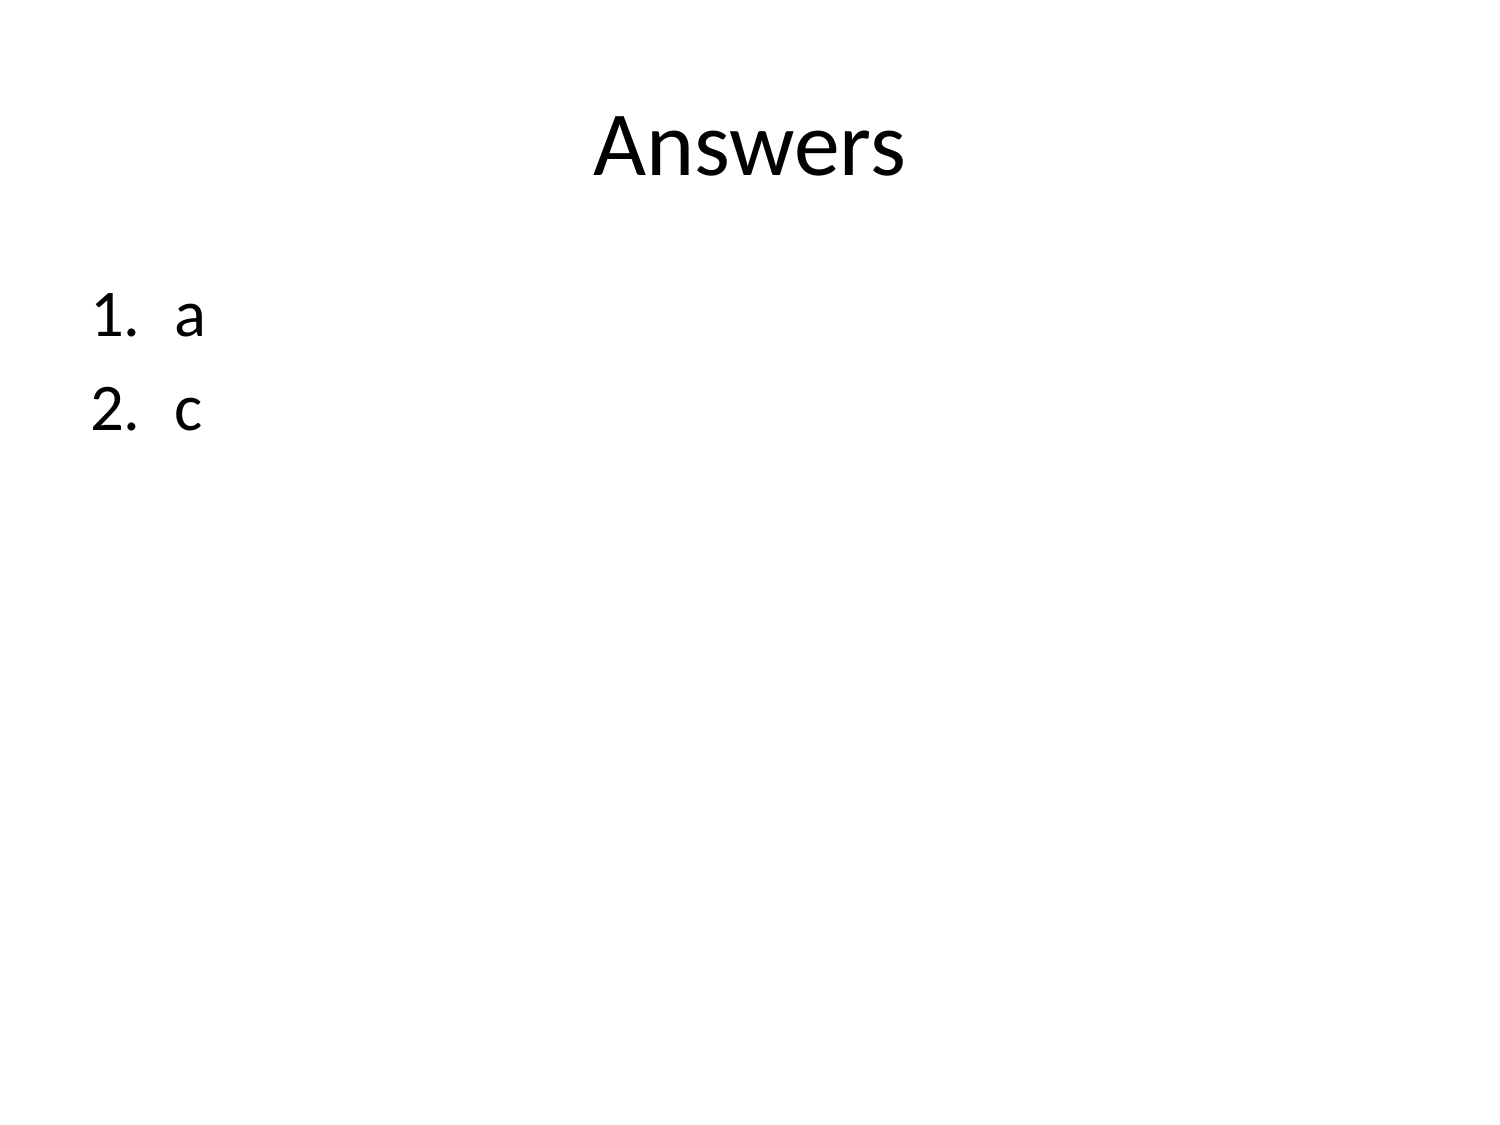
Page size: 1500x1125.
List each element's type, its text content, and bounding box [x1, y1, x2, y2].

list a c [74, 262, 1426, 1006]
title Answers [74, 44, 1426, 233]
